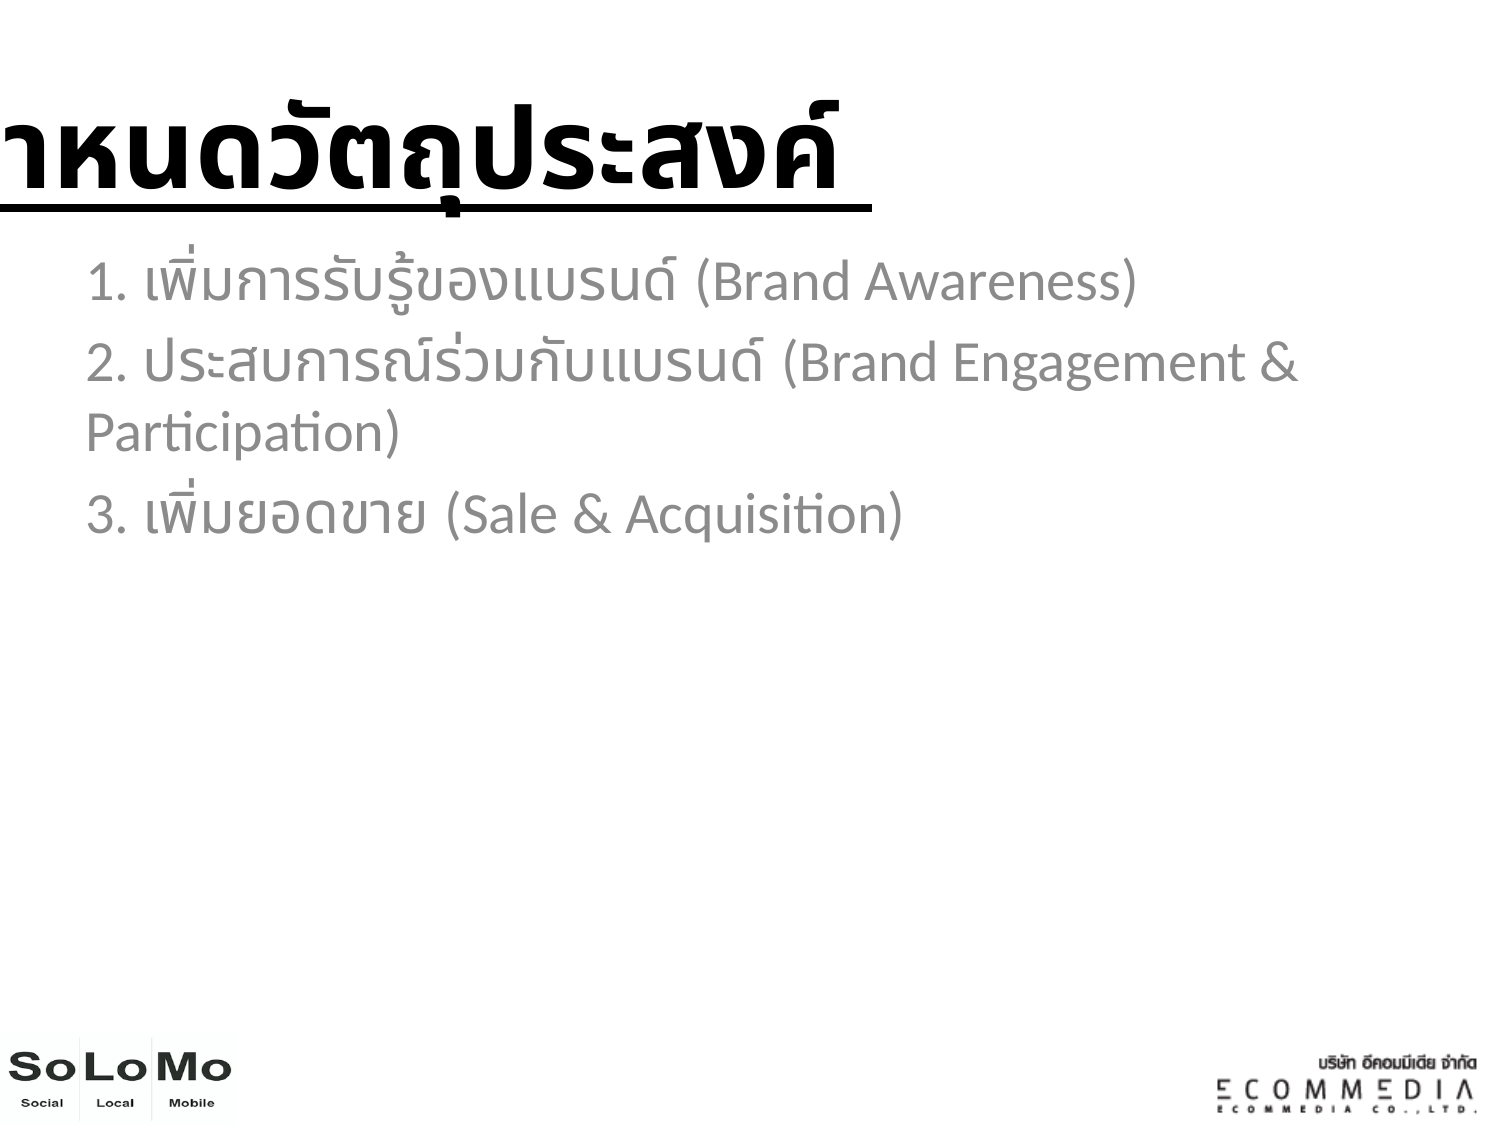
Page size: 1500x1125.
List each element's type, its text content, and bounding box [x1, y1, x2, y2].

title กำหนดวัตถุประสงค์ [0, 23, 1041, 265]
subtitle 1. เพิ่มการรับรู้ของแบรนด์ (Brand Awareness) 2. ประสบการณ์ร่วมกับแบรนด์ (Brand Engagement & Participation) 3. เพิ่มยอดขาย (Sale & Acquisition) [70, 234, 1500, 938]
picture [0, 1031, 237, 1125]
picture [1206, 1031, 1489, 1116]
